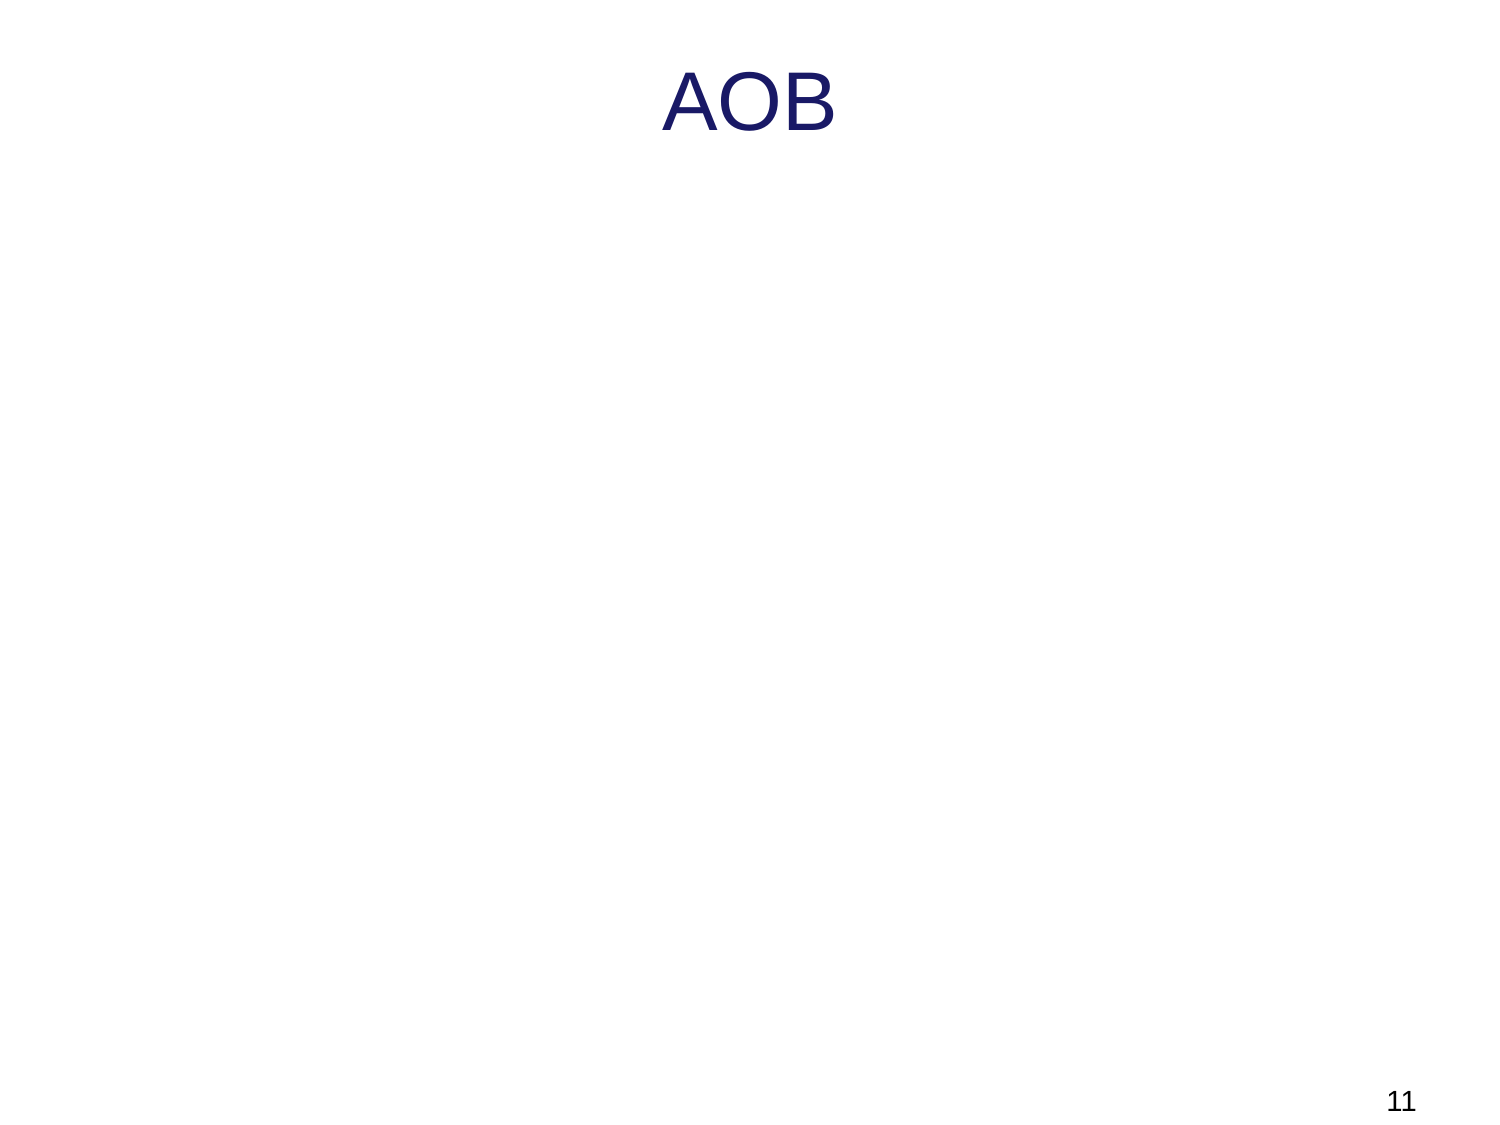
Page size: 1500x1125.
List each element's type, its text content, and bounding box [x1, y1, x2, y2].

slide_number 11 [1074, 1074, 1426, 1124]
title AOB [74, 6, 1426, 188]
